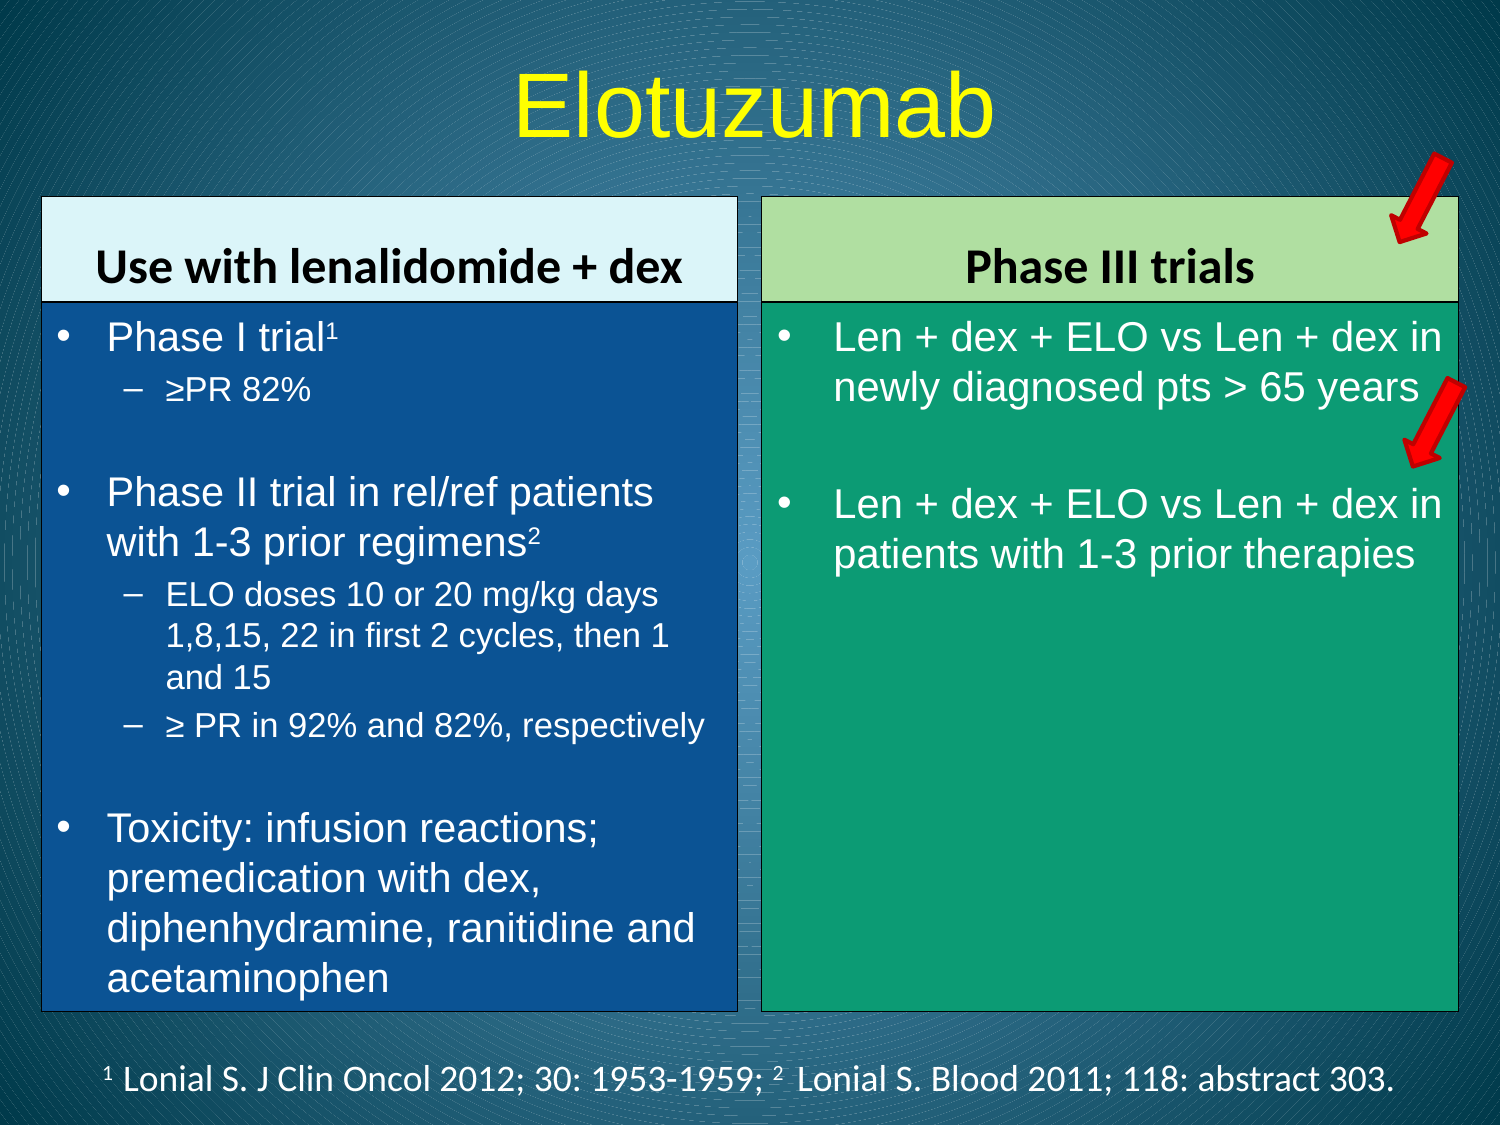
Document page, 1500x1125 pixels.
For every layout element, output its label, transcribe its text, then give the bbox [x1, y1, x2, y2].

text_box [1389, 151, 1454, 245]
text_box [1402, 376, 1468, 469]
text_box 1 Lonial S. J Clin Oncol 2012; 30: 1953-1959; 2 Lonial S. Blood 2011; 118: abstract 303. [87, 1046, 1411, 1107]
list Use with lenalidomide + dex [41, 196, 738, 302]
list Phase III trials [761, 196, 1459, 302]
list Len + dex + ELO vs Len + dex in newly diagnosed pts > 65 years Len + dex + ELO vs Len + dex in patients with 1-3 prior therapies [761, 302, 1459, 1012]
list Phase I trial1 ≥PR 82% Phase II trial in rel/ref patients with 1-3 prior regimens2 ELO doses 10 or 20 mg/kg days 1,8,15, 22 in first 2 cycles, then 1 and 15 ≥ PR in 92% and 82%, respectively Toxicity: infusion reactions; premedication with dex, diphenhydramine, ranitidine and acetaminophen [41, 302, 738, 1012]
title Elotuzumab [80, 7, 1430, 195]
